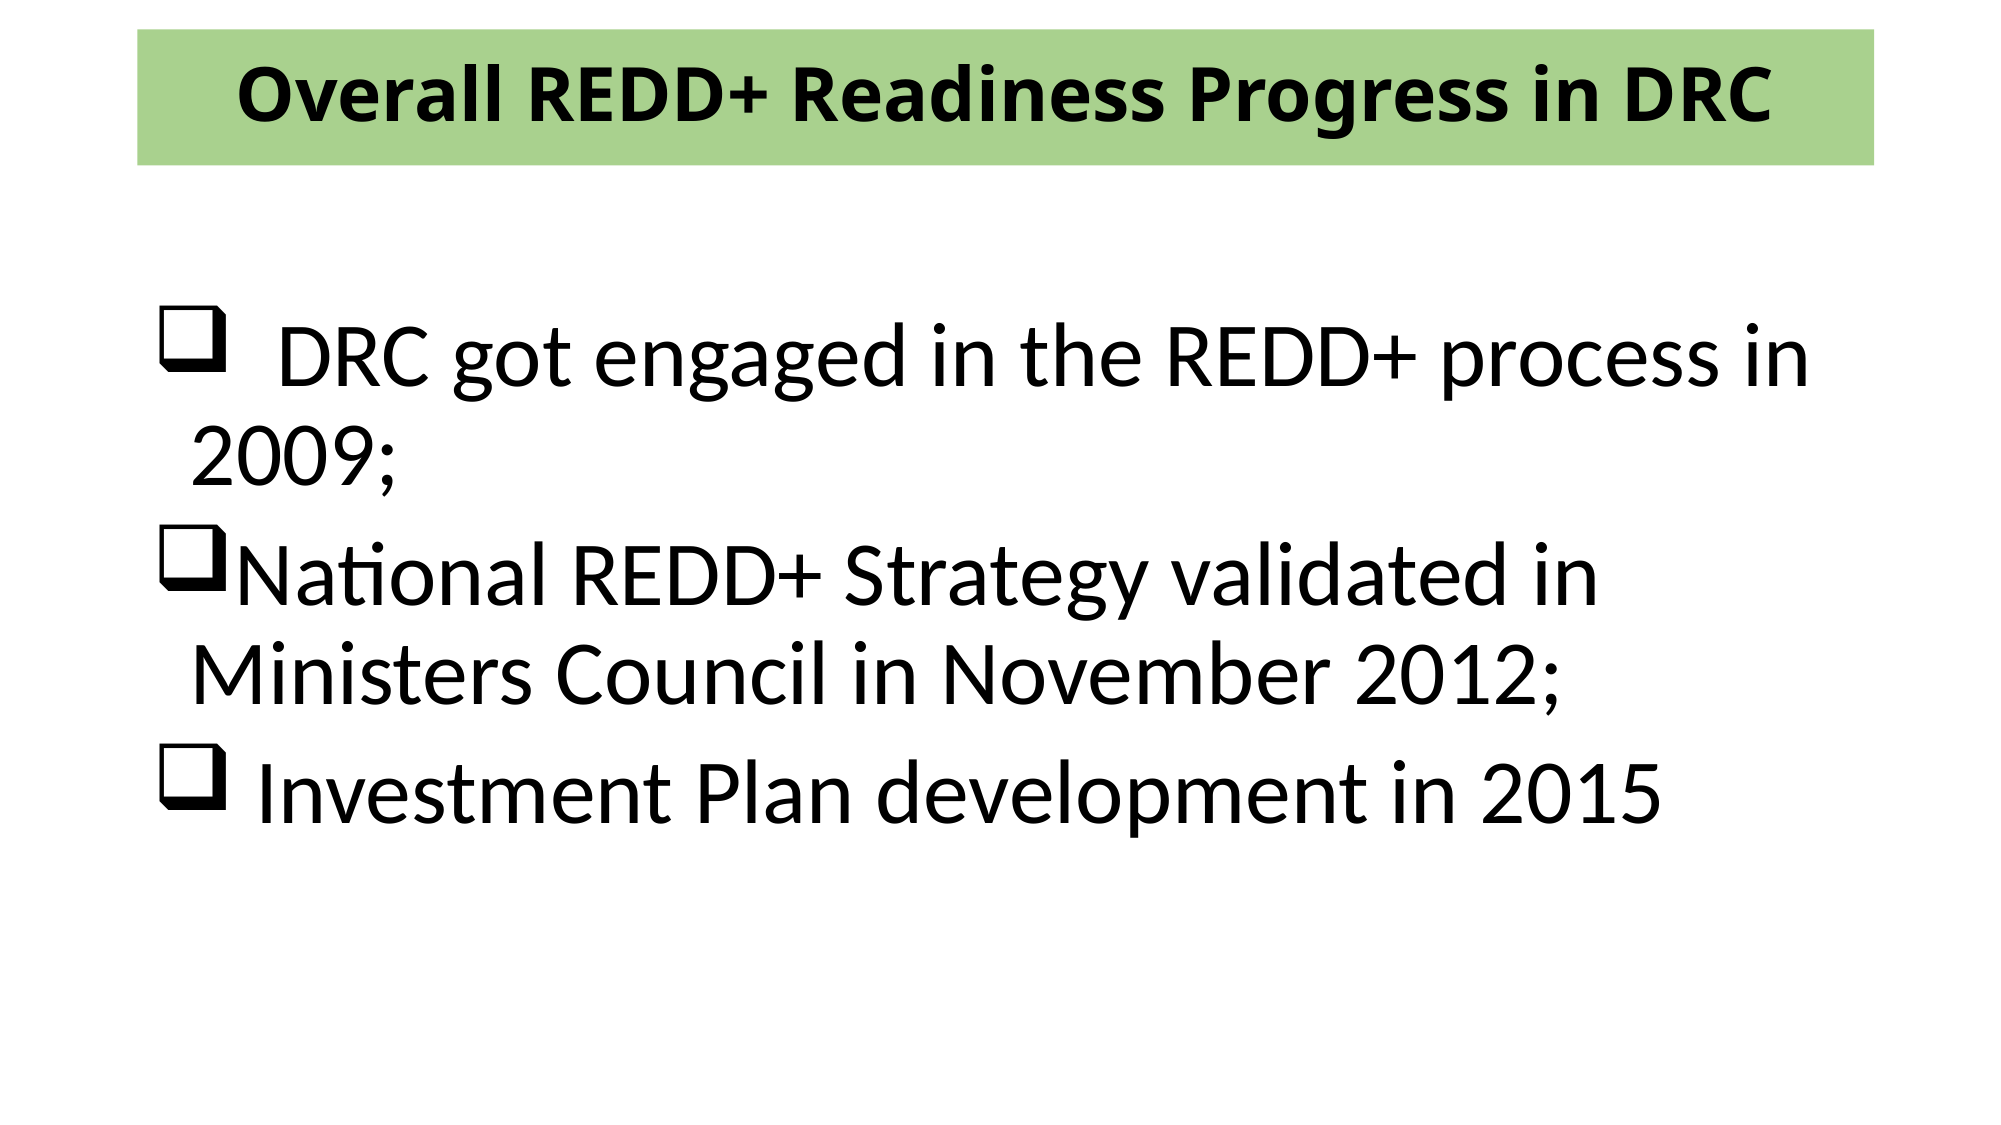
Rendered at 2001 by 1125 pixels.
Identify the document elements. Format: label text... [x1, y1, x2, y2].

title Overall REDD+ Readiness Progress in DRC [137, 29, 1875, 166]
list DRC got engaged in the REDD+ process in 2009; National REDD+ Strategy validated in Ministers Council in November 2012; Investment Plan development in 2015 [137, 299, 1863, 1014]
